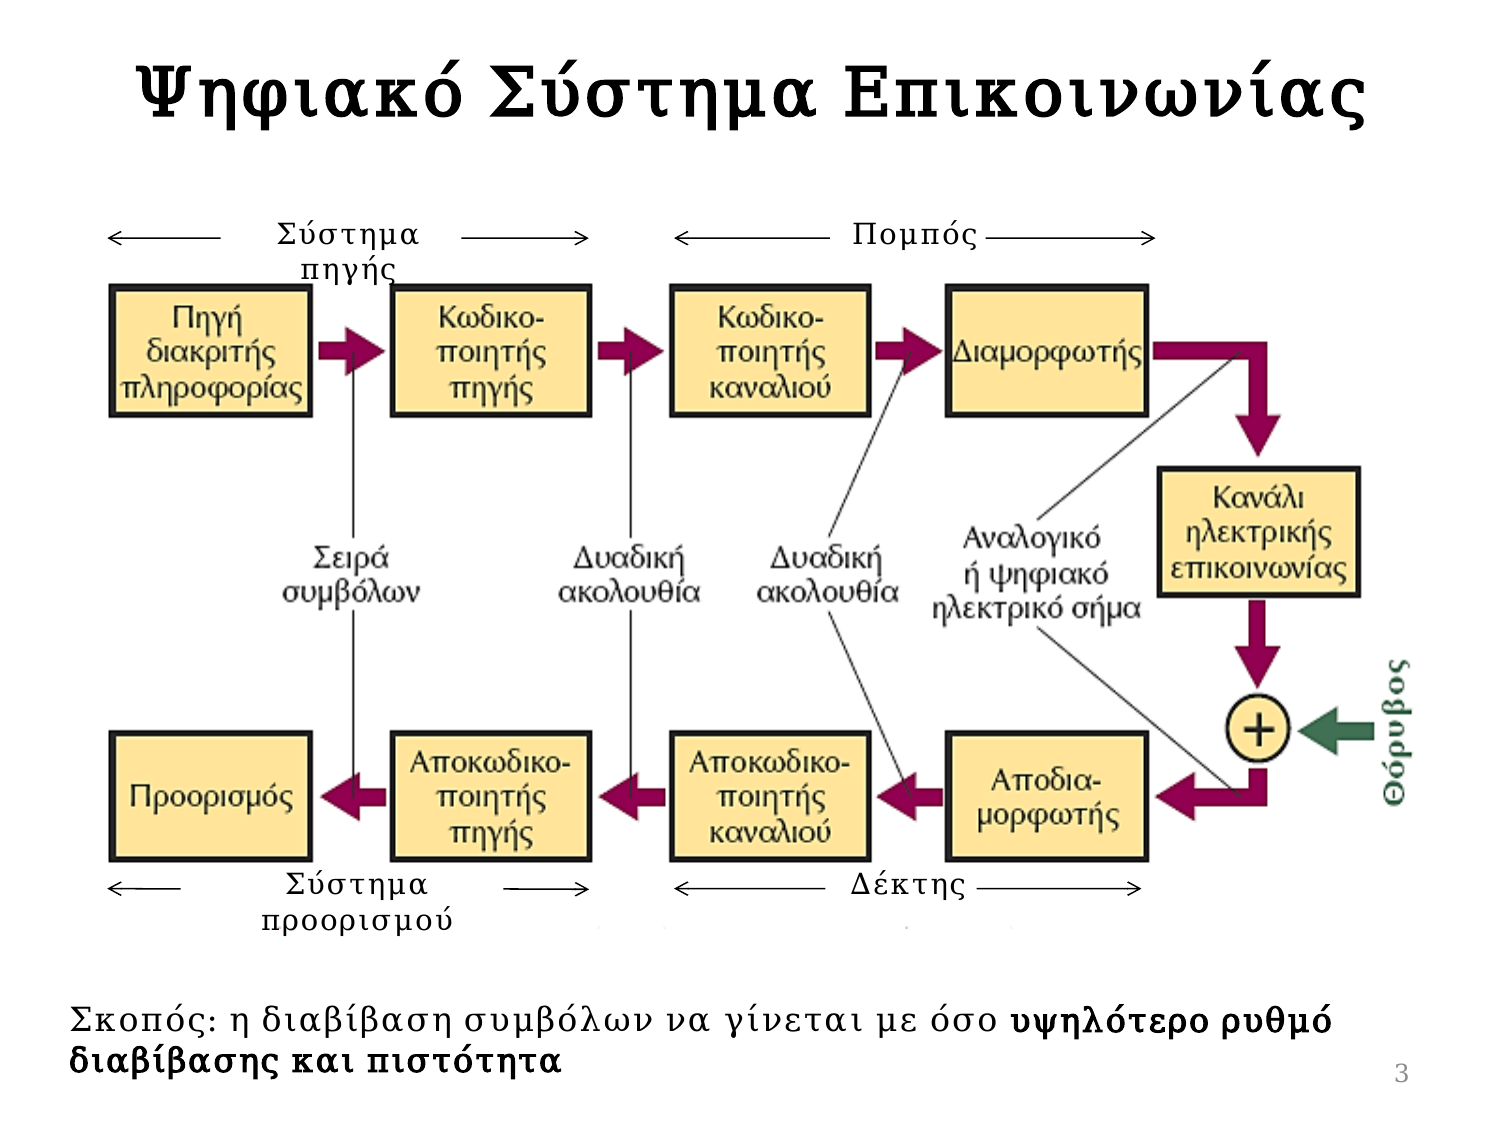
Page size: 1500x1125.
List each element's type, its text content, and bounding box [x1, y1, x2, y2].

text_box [64, 207, 1459, 929]
title Ψηφιακό Σύστημα Επικοινωνίας [75, 19, 1425, 159]
slide_number 3 [1222, 1042, 1425, 1103]
text_box Σκοπός: η διαβίβαση συμβόλων να γίνεται με όσο υψηλότερο ρυθμό διαβίβασης και πιστότητα [53, 991, 1459, 1086]
